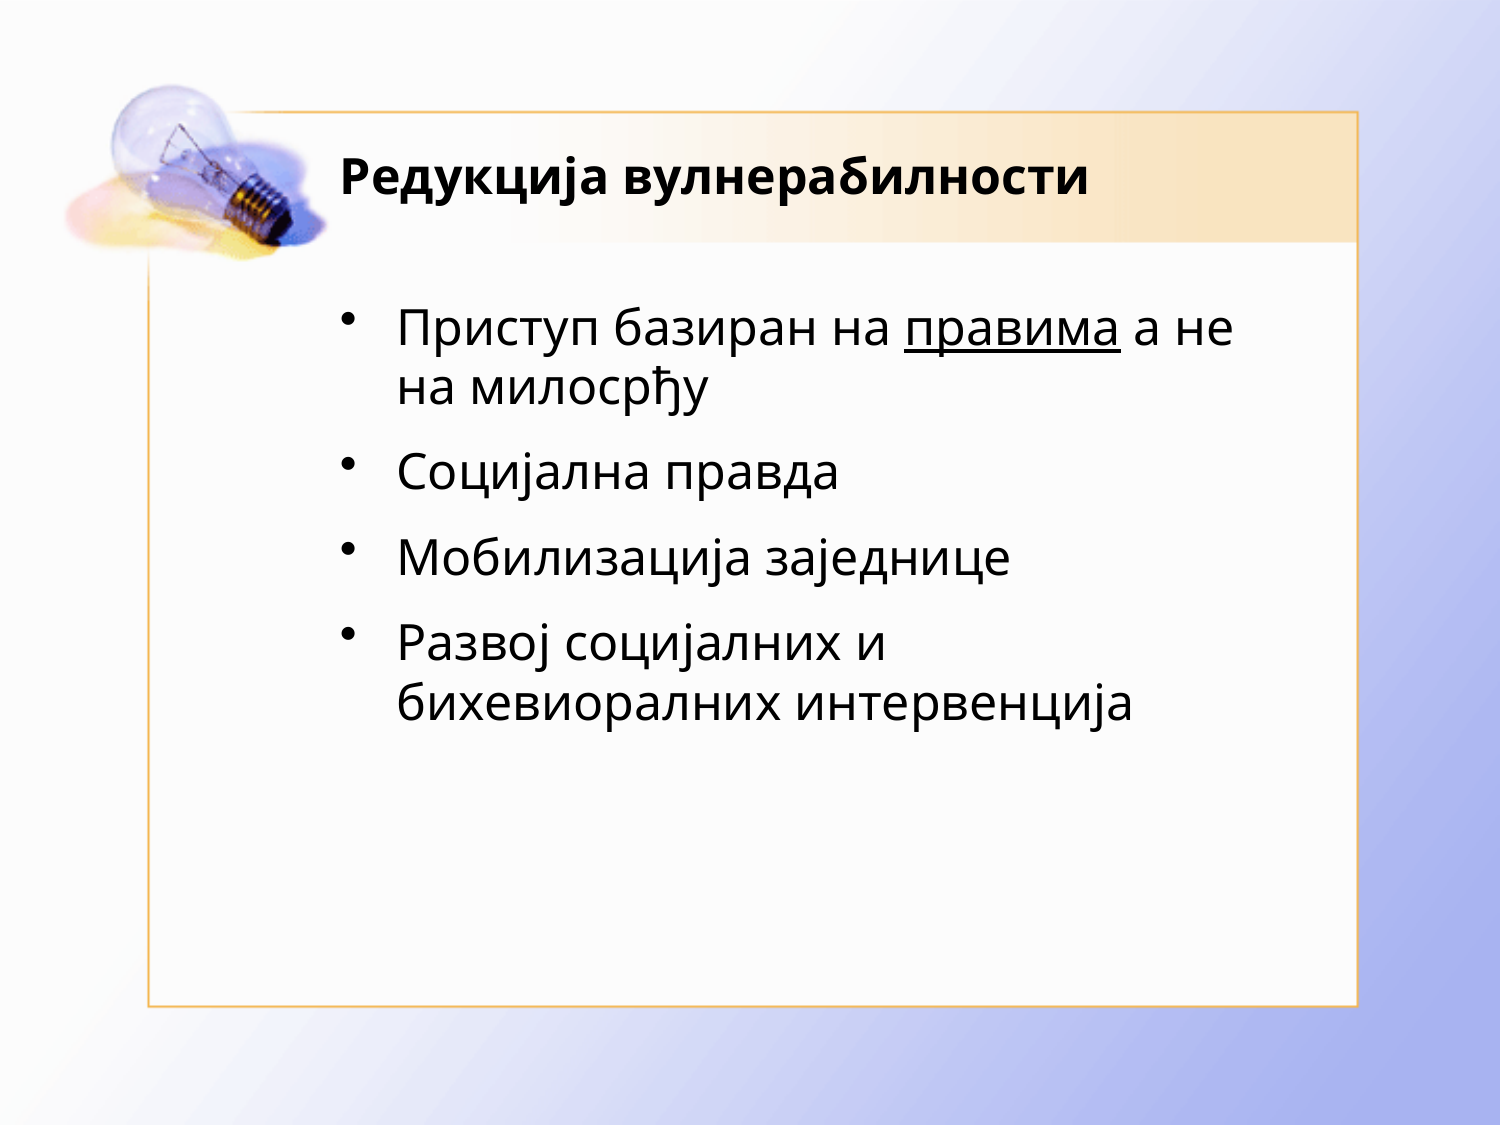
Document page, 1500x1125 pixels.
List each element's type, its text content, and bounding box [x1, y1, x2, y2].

list Приступ базиран на правима а не на милосрђу Социјална правда Мобилизација заједнице Развој социјалних и бихевиоралних интервенција [324, 287, 1276, 926]
title Редукција вулнерабилности [324, 134, 1276, 223]
picture [0, 0, 1500, 1125]
